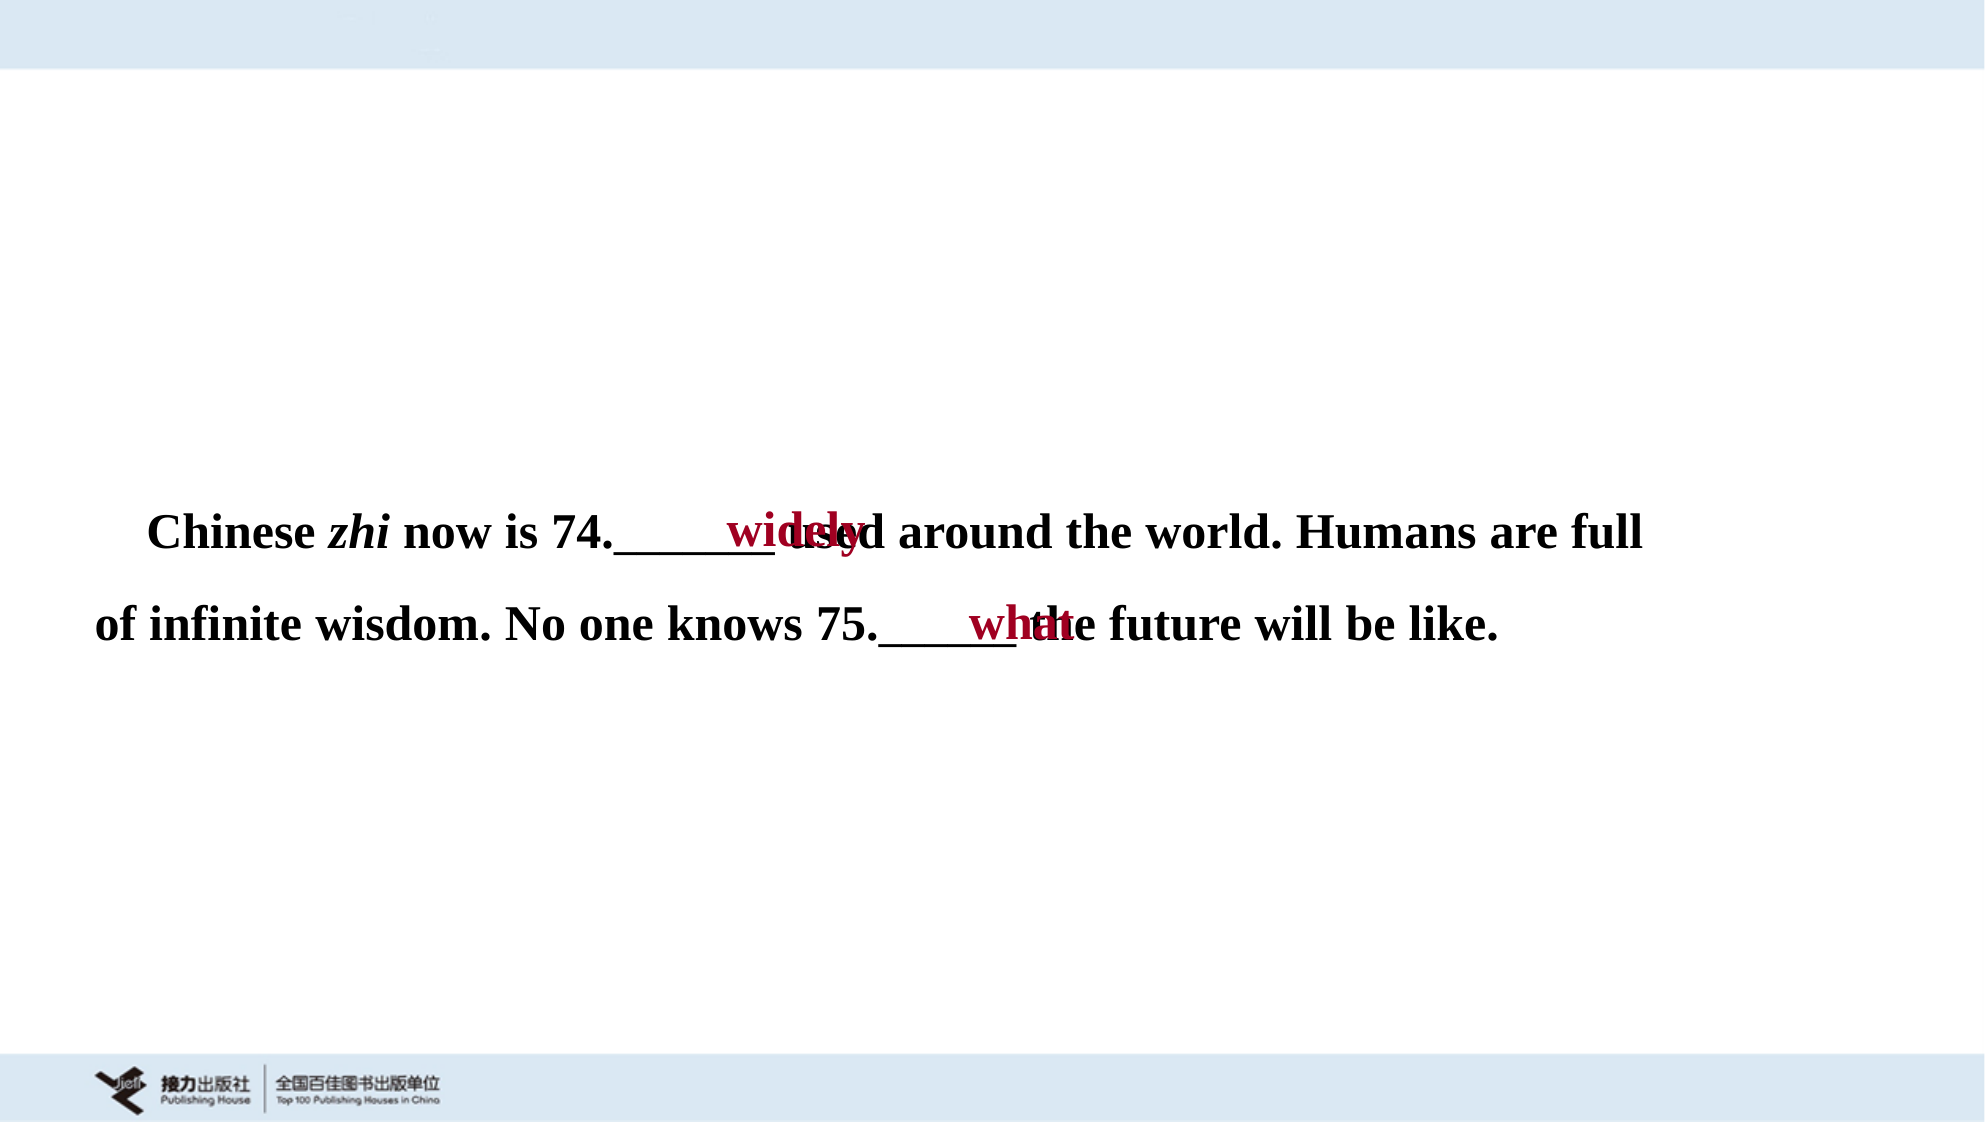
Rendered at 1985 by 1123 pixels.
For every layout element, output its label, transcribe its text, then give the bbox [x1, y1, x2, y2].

text_box Chinese zhi now is 74._______ used around the world. Humans are full of infinite wisdom. No one knows 75.______ the future will be like. [94, 467, 1892, 651]
text_box widely [708, 468, 884, 556]
picture [0, 0, 1985, 1122]
text_box what [950, 562, 1093, 650]
